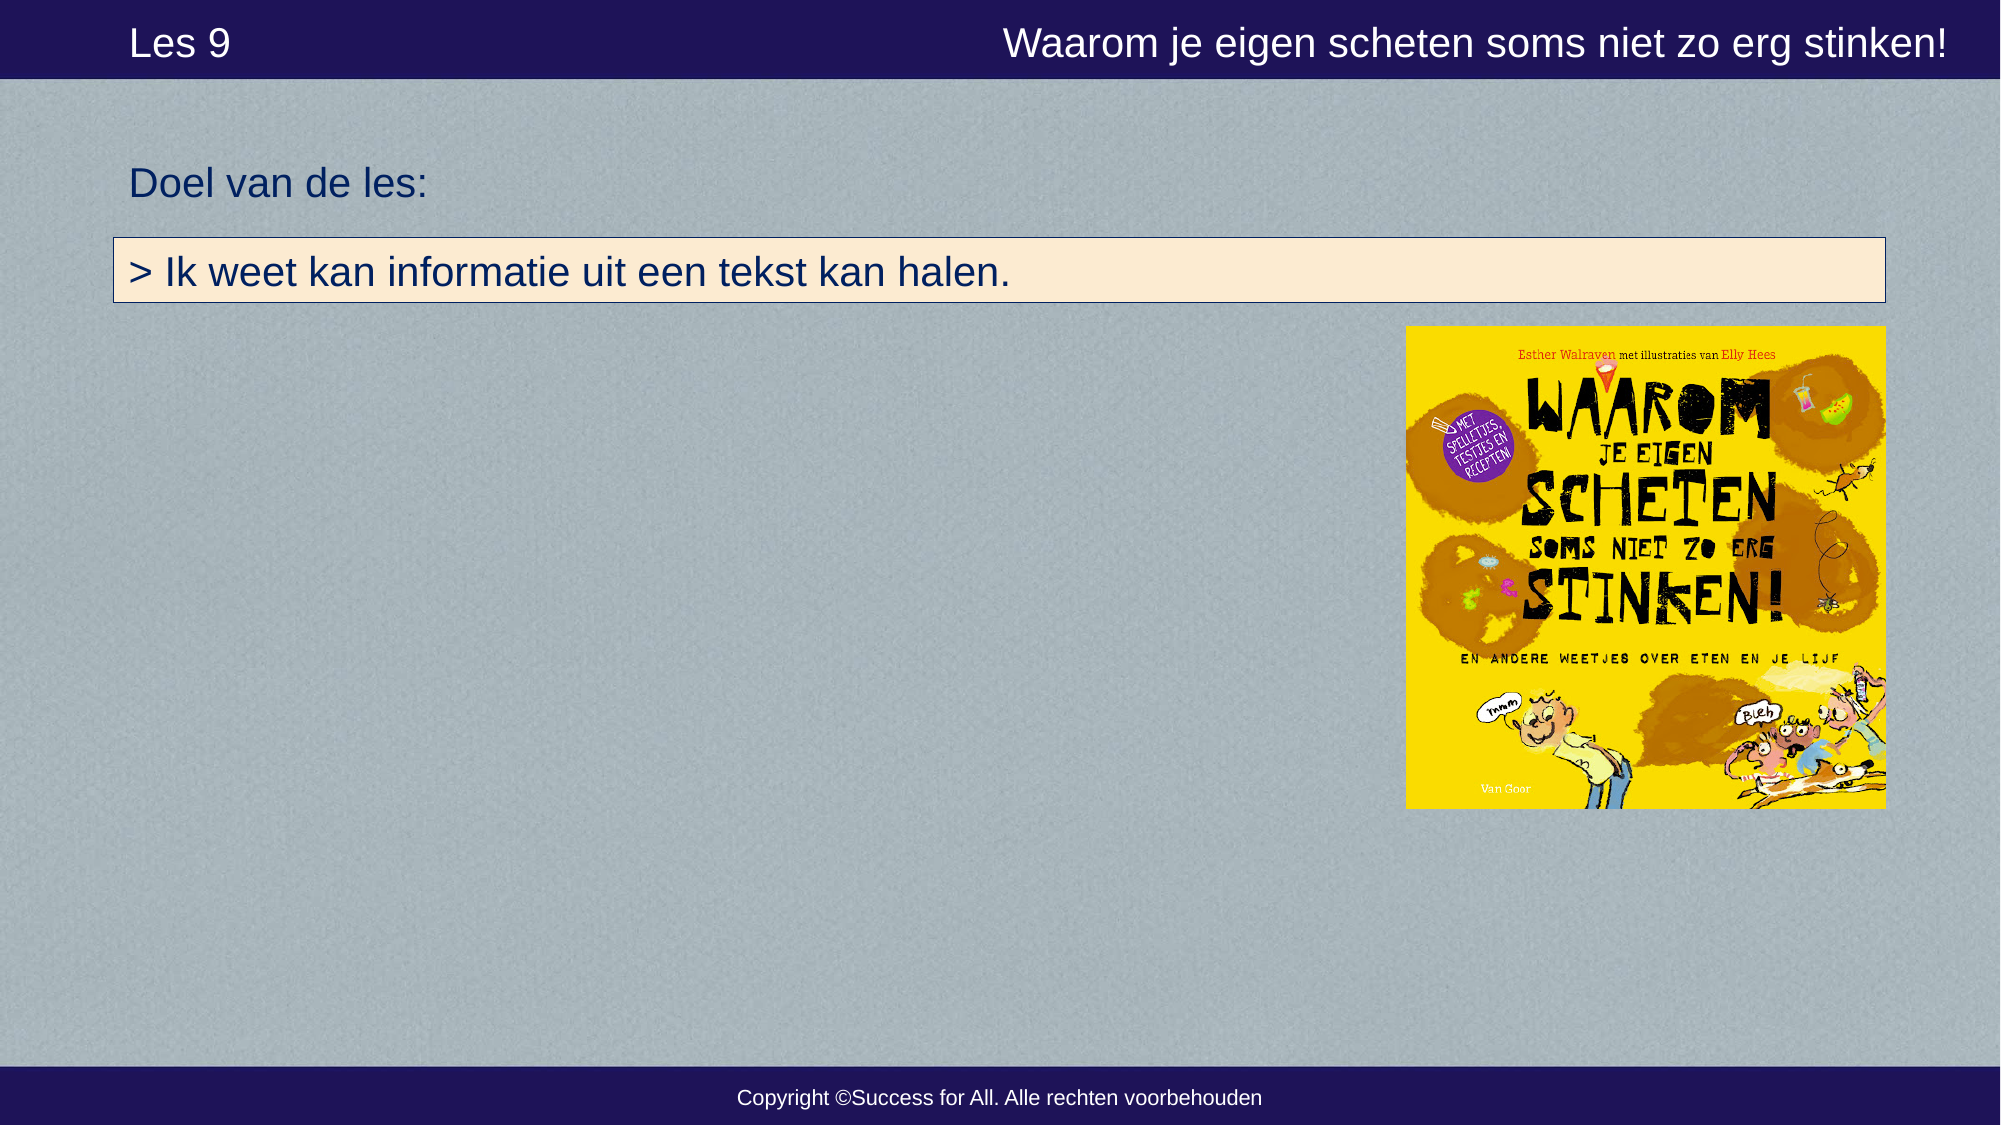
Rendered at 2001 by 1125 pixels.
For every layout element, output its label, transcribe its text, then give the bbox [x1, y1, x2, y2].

text_box Les 9 [114, 8, 354, 73]
text_box Copyright ©Success for All. Alle rechten voorbehouden [0, 1076, 2000, 1125]
text_box Doel van de les: [113, 148, 1635, 214]
text_box Waarom je eigen scheten soms niet zo erg stinken! [786, 8, 1963, 73]
text_box > Ik weet kan informatie uit een tekst kan halen. [113, 237, 1886, 303]
picture [0, 0, 2001, 1125]
